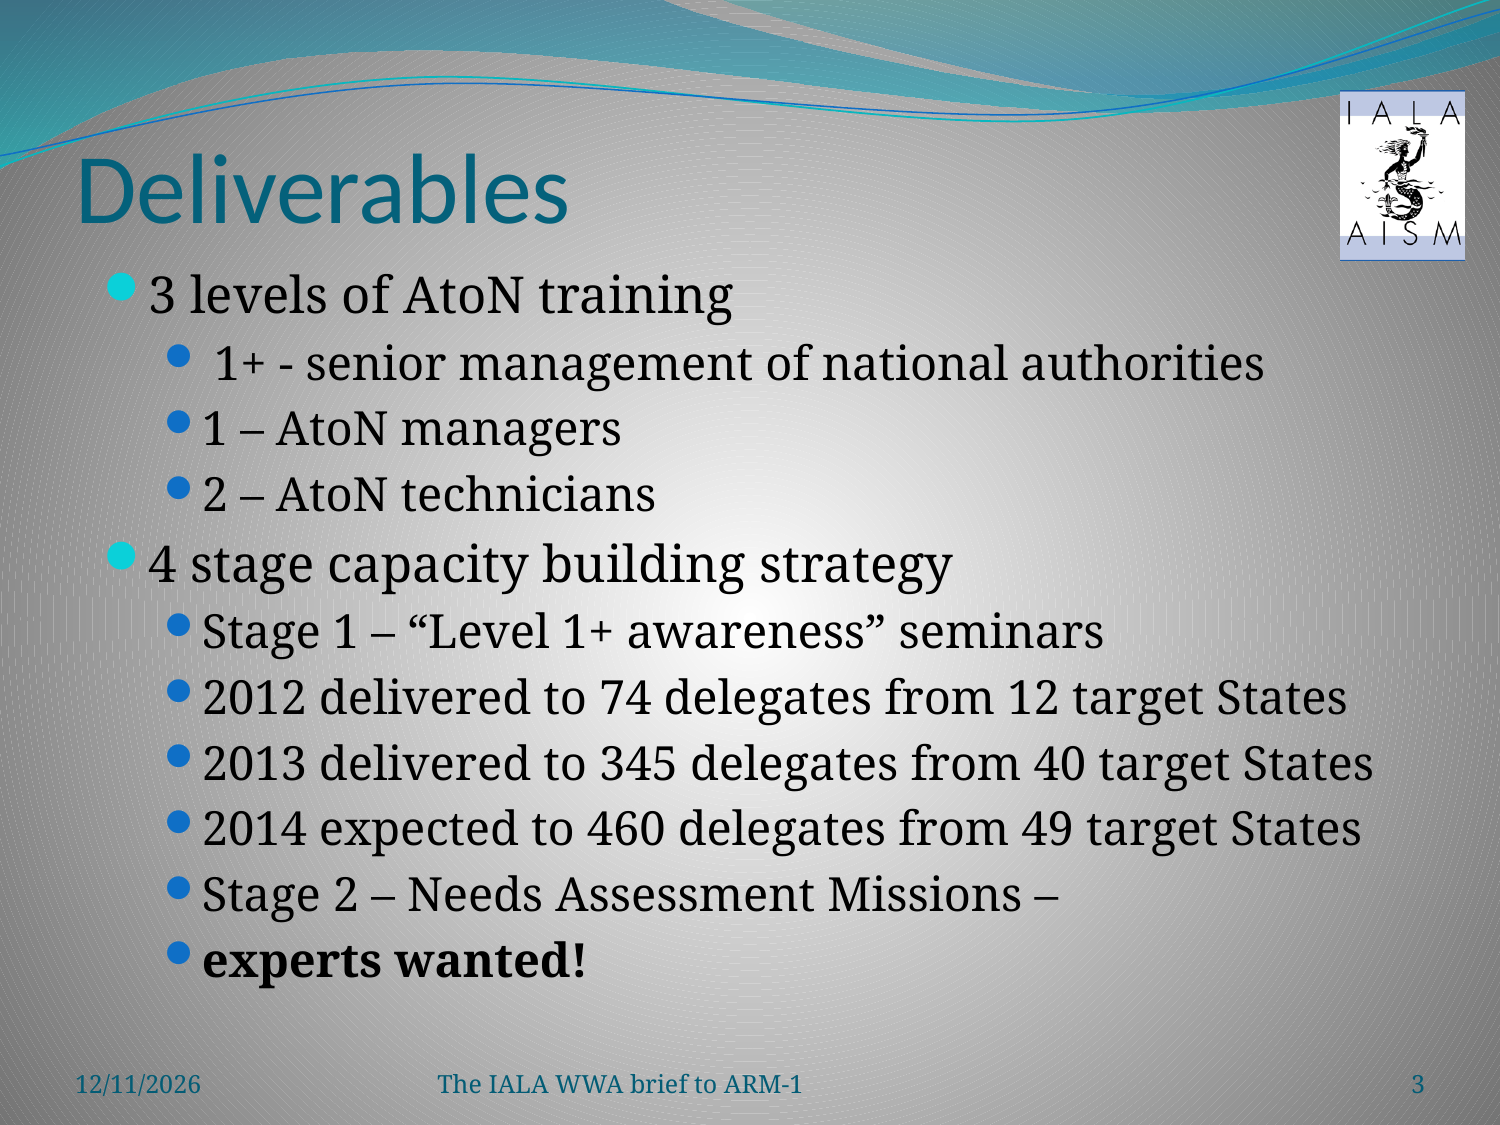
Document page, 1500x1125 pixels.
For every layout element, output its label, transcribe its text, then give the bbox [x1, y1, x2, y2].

list 3 levels of AtoN training 1+ - senior management of national authorities 1 – AtoN managers 2 – AtoN technicians 4 stage capacity building strategy Stage 1 – “Level 1+ awareness” seminars 2012 delivered to 74 delegates from 12 target States 2013 delivered to 345 delegates from 40 target States 2014 expected to 460 delegates from 49 target States Stage 2 – Needs Assessment Missions – experts wanted! [88, 255, 1408, 1036]
picture [1340, 90, 1465, 261]
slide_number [75, 1042, 425, 1103]
slide_number 3 [1299, 1042, 1425, 1103]
footer The IALA WWA brief to ARM-1 [437, 1042, 988, 1103]
title Deliverables [75, 115, 1425, 244]
